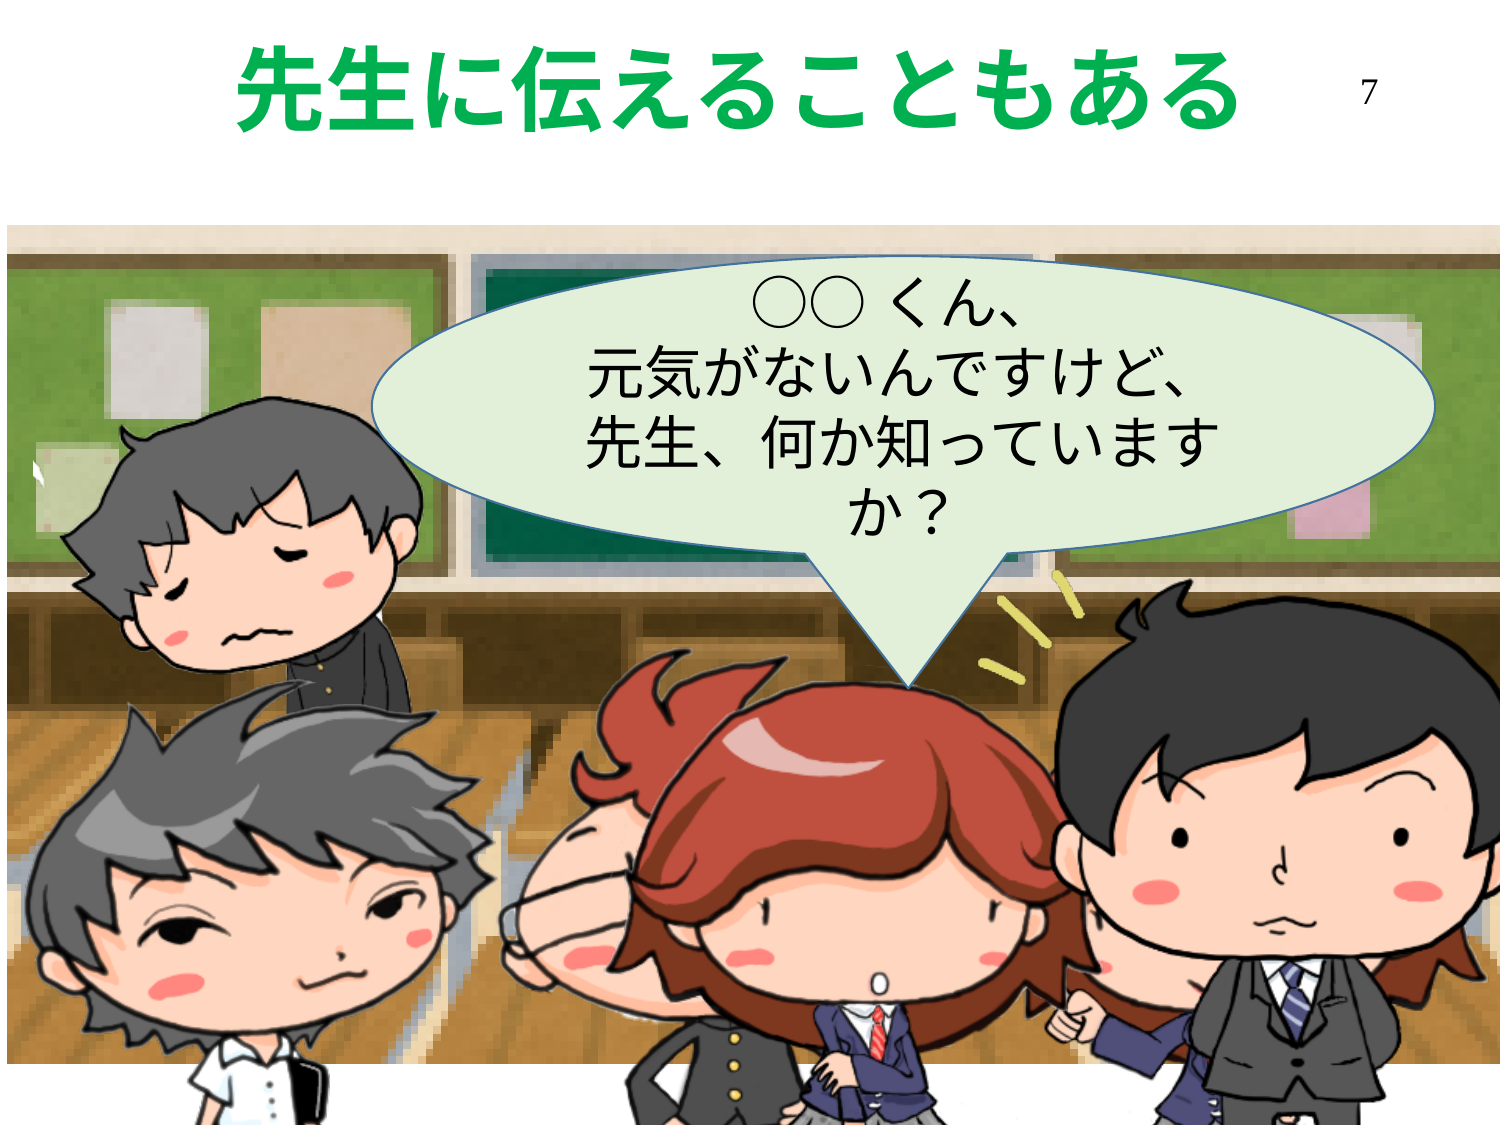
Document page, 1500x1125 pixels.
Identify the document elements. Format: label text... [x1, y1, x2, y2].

picture [0, 225, 1500, 1125]
slide_number 7 [1282, 59, 1394, 120]
text_box 先生に伝えることもある [218, 36, 1282, 178]
